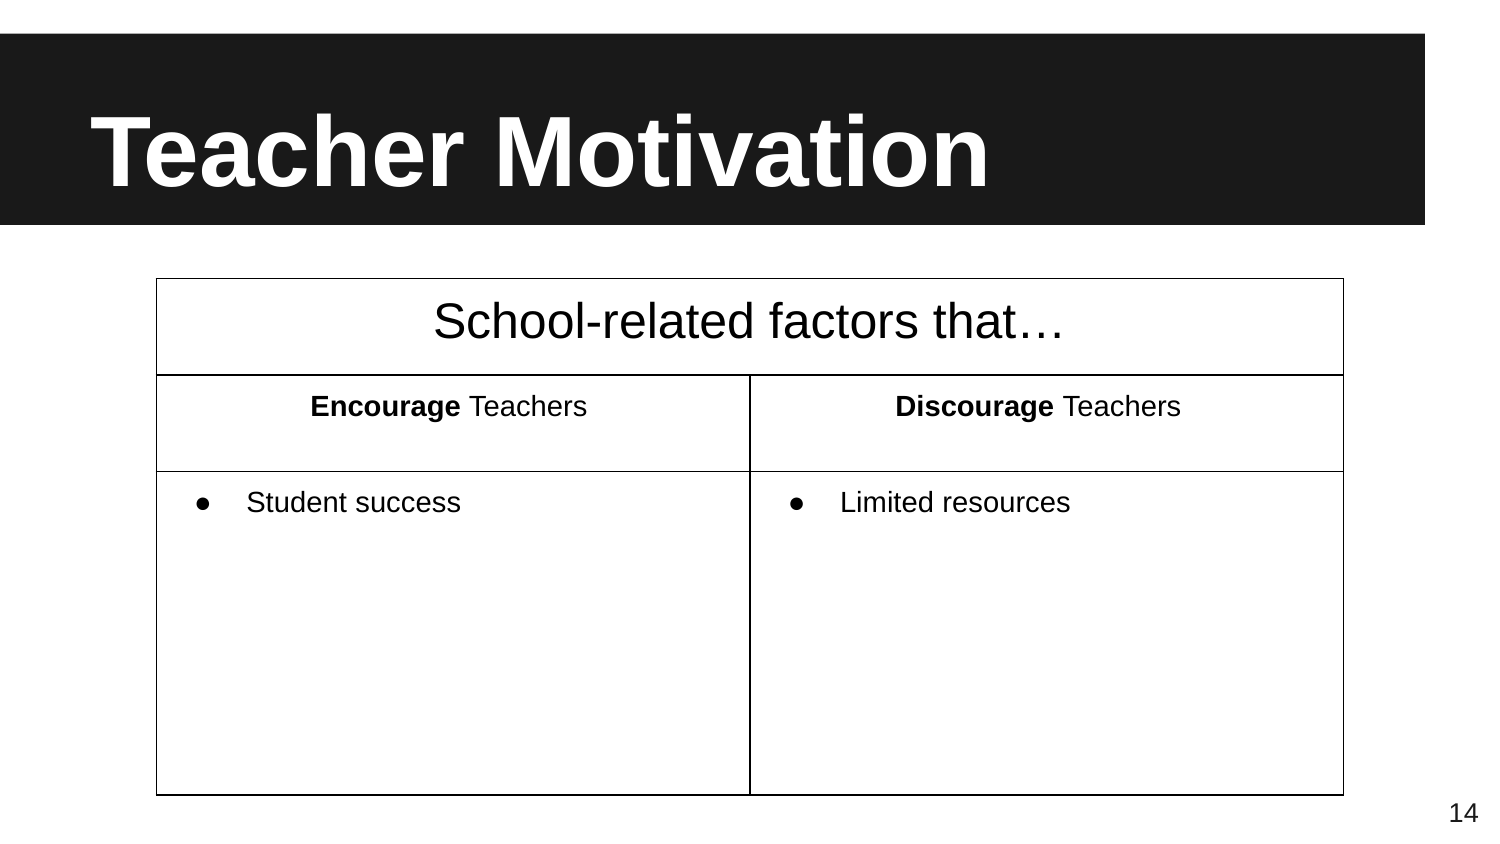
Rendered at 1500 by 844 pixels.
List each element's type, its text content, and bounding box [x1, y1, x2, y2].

title Teacher Motivation [75, 33, 1425, 221]
table_cell Discourage Teachers [751, 376, 1343, 471]
table_header School-related factors that… [157, 279, 1343, 374]
table_cell Limited resources [751, 472, 1343, 794]
table_cell Student success [157, 472, 749, 794]
slide_number 14 [1403, 779, 1494, 844]
table_cell Encourage Teachers [157, 376, 749, 471]
